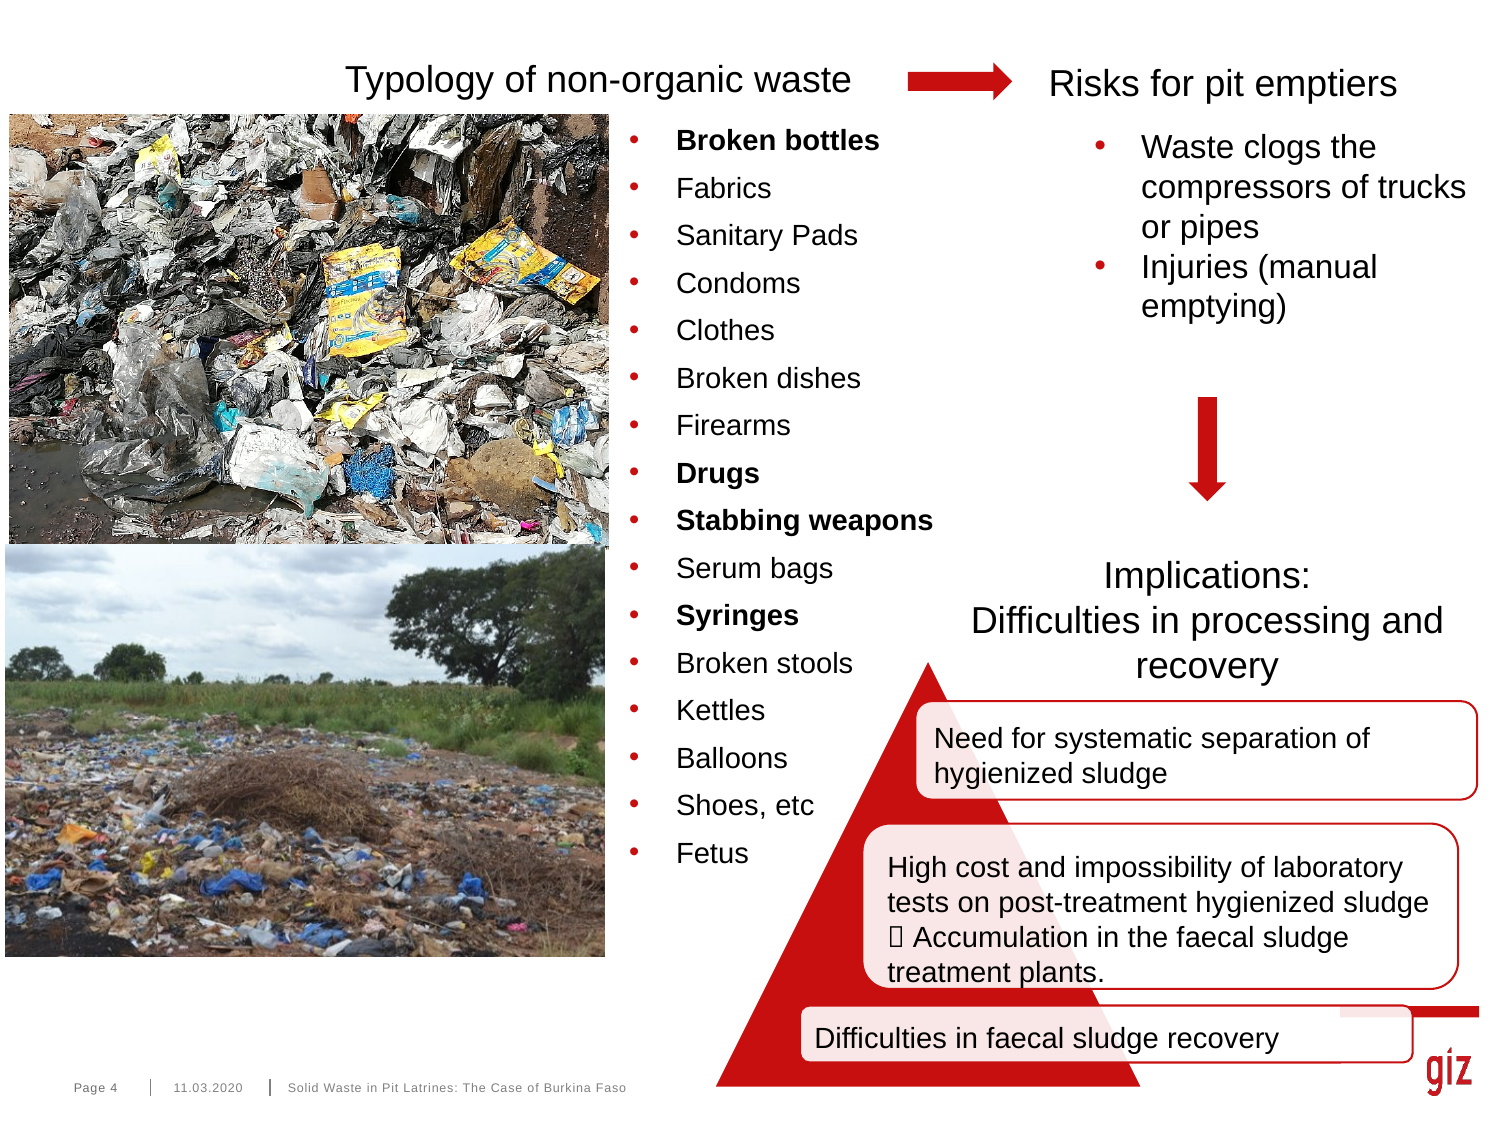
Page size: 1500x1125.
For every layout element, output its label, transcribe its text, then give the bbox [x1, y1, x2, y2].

text_box [906, 59, 1014, 103]
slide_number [173, 1080, 262, 1096]
text_box Broken bottles Fabrics Sanitary Pads Condoms Clothes Broken dishes Firearms Drugs Stabbing weapons Serum bags Syringes Broken stools Kettles Balloons Shoes, etc Fetus [614, 114, 1057, 659]
text_box Implications: Difficulties in processing and recovery [937, 544, 1478, 659]
text_box Waste clogs the compressors of trucks or pipes Injuries (manual emptying) [1079, 117, 1488, 332]
picture [5, 114, 609, 957]
slide_number Page 4 [73, 1080, 148, 1096]
title Typology of non-organic waste [84, 32, 1125, 101]
text_box Risks for pit emptiers [1016, 48, 1442, 105]
footer Solid Waste in Pit Latrines: The Case of Burkina Faso [287, 1080, 1251, 1096]
picture [1425, 1088, 1477, 1098]
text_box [610, 659, 1478, 1088]
text_box [1185, 395, 1229, 503]
